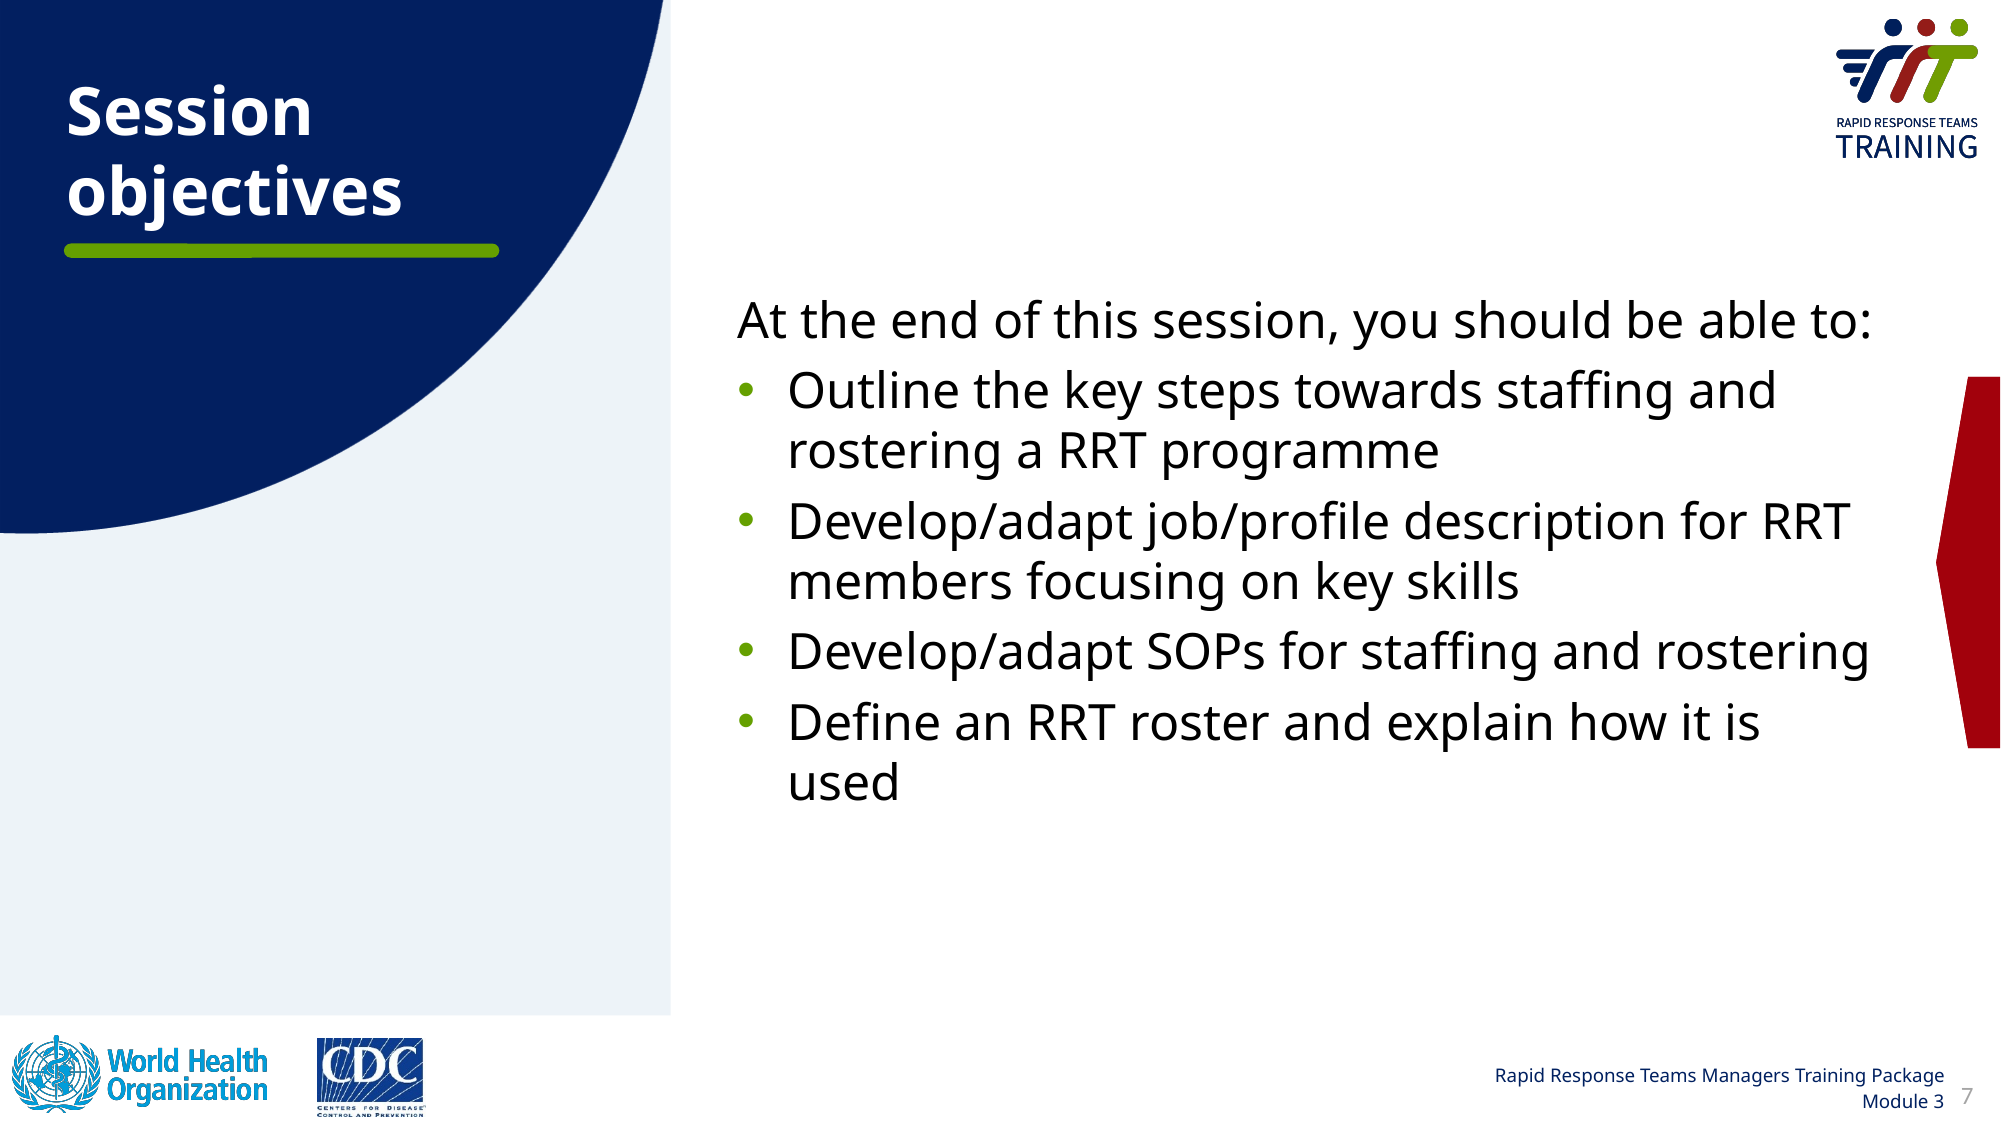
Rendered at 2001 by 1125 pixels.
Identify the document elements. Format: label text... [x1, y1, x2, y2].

text_box At the end of this session, you should be able to: Outline the key steps towards staffing and rostering a RRT programme Develop/adapt job/profile description for RRT members focusing on key skills Develop/adapt SOPs for staffing and rostering Define an RRT roster and explain how it is used [729, 280, 1887, 1029]
picture [34, 1054, 43, 1078]
slide_number 7 [1945, 1071, 1992, 1125]
picture [50, 1108, 62, 1113]
picture [12, 1035, 54, 1068]
picture [46, 1056, 54, 1062]
text_box Session objectives [59, 61, 531, 237]
picture [40, 1062, 47, 1070]
picture [1835, 19, 1978, 167]
text_box [1936, 376, 2000, 749]
picture [71, 1053, 90, 1091]
picture [36, 1088, 78, 1105]
picture [0, 0, 670, 538]
picture [22, 1062, 26, 1077]
picture [24, 1054, 36, 1087]
picture [59, 1035, 267, 1113]
picture [30, 1083, 37, 1091]
picture [317, 1038, 426, 1117]
picture [12, 1083, 48, 1113]
